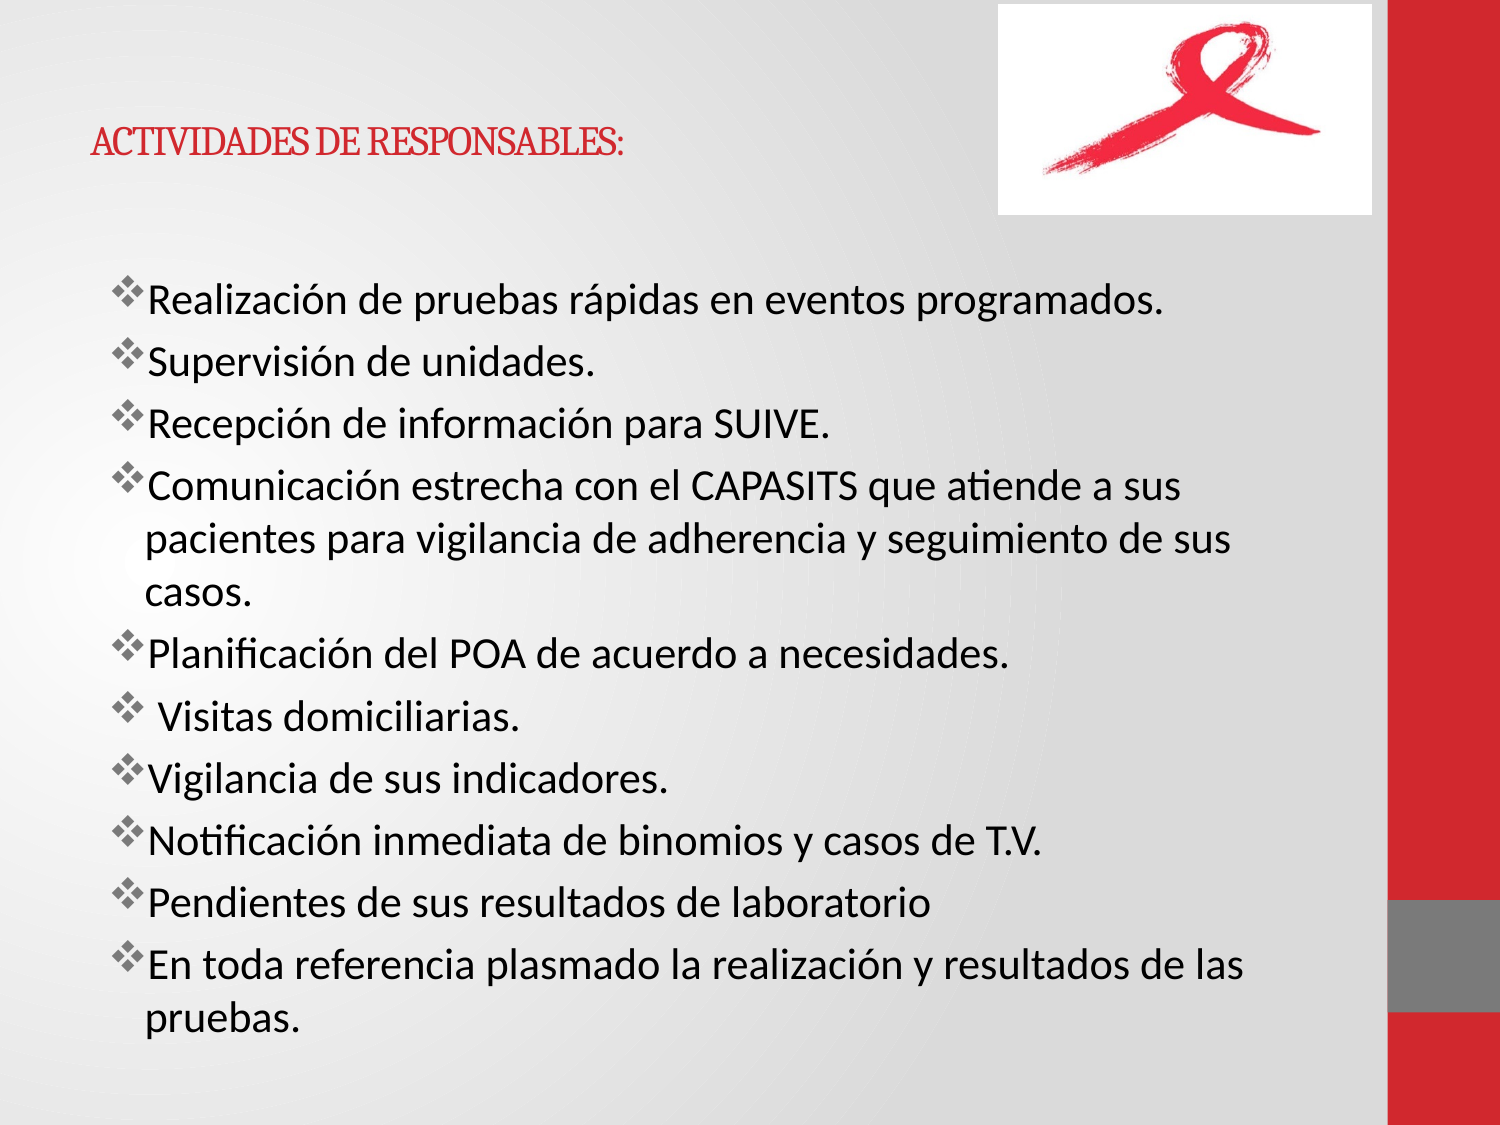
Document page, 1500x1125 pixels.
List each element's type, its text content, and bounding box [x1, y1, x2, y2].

list Realización de pruebas rápidas en eventos programados. Supervisión de unidades. Recepción de información para SUIVE. Comunicación estrecha con el CAPASITS que atiende a sus pacientes para vigilancia de adherencia y seguimiento de sus casos. Planificación del POA de acuerdo a necesidades. Visitas domiciliarias. Vigilancia de sus indicadores. Notificación inmediata de binomios y casos de T.V. Pendientes de sus resultados de laboratorio En toda referencia plasmado la realización y resultados de las pruebas. [75, 262, 1325, 1050]
title ACTIVIDADES DE RESPONSABLES: [75, 45, 1325, 233]
picture [997, 4, 1372, 216]
